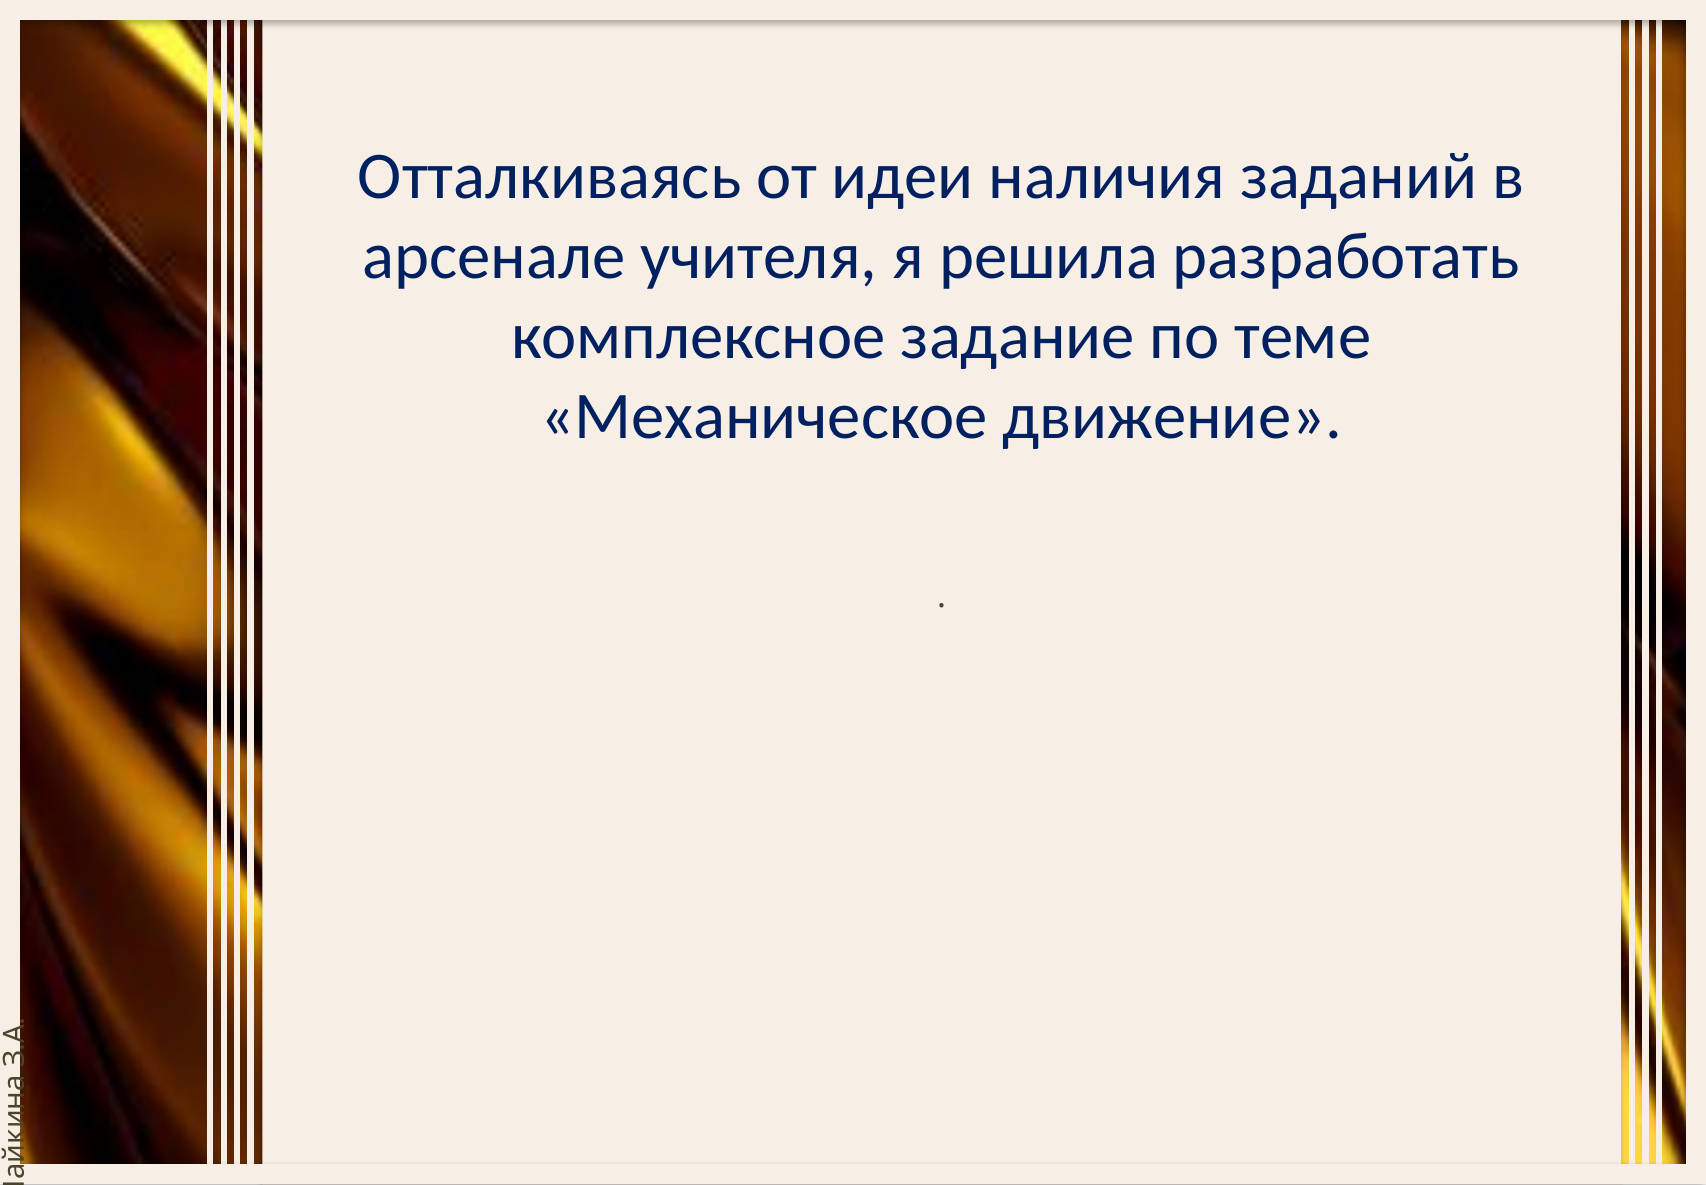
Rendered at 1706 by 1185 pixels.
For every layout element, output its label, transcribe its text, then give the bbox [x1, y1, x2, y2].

picture [1621, 20, 1629, 1164]
picture [1635, 20, 1642, 1164]
picture [1649, 20, 1656, 1164]
picture [20, 20, 207, 1164]
picture [254, 20, 262, 1164]
picture [227, 20, 234, 1164]
title Отталкиваясь от идеи наличия заданий в арсенале учителя, я решила разработать комплексное задание по теме «Механическое движение». [286, 107, 1598, 557]
picture [240, 20, 247, 1164]
picture [1662, 20, 1686, 1164]
picture [213, 20, 221, 1164]
